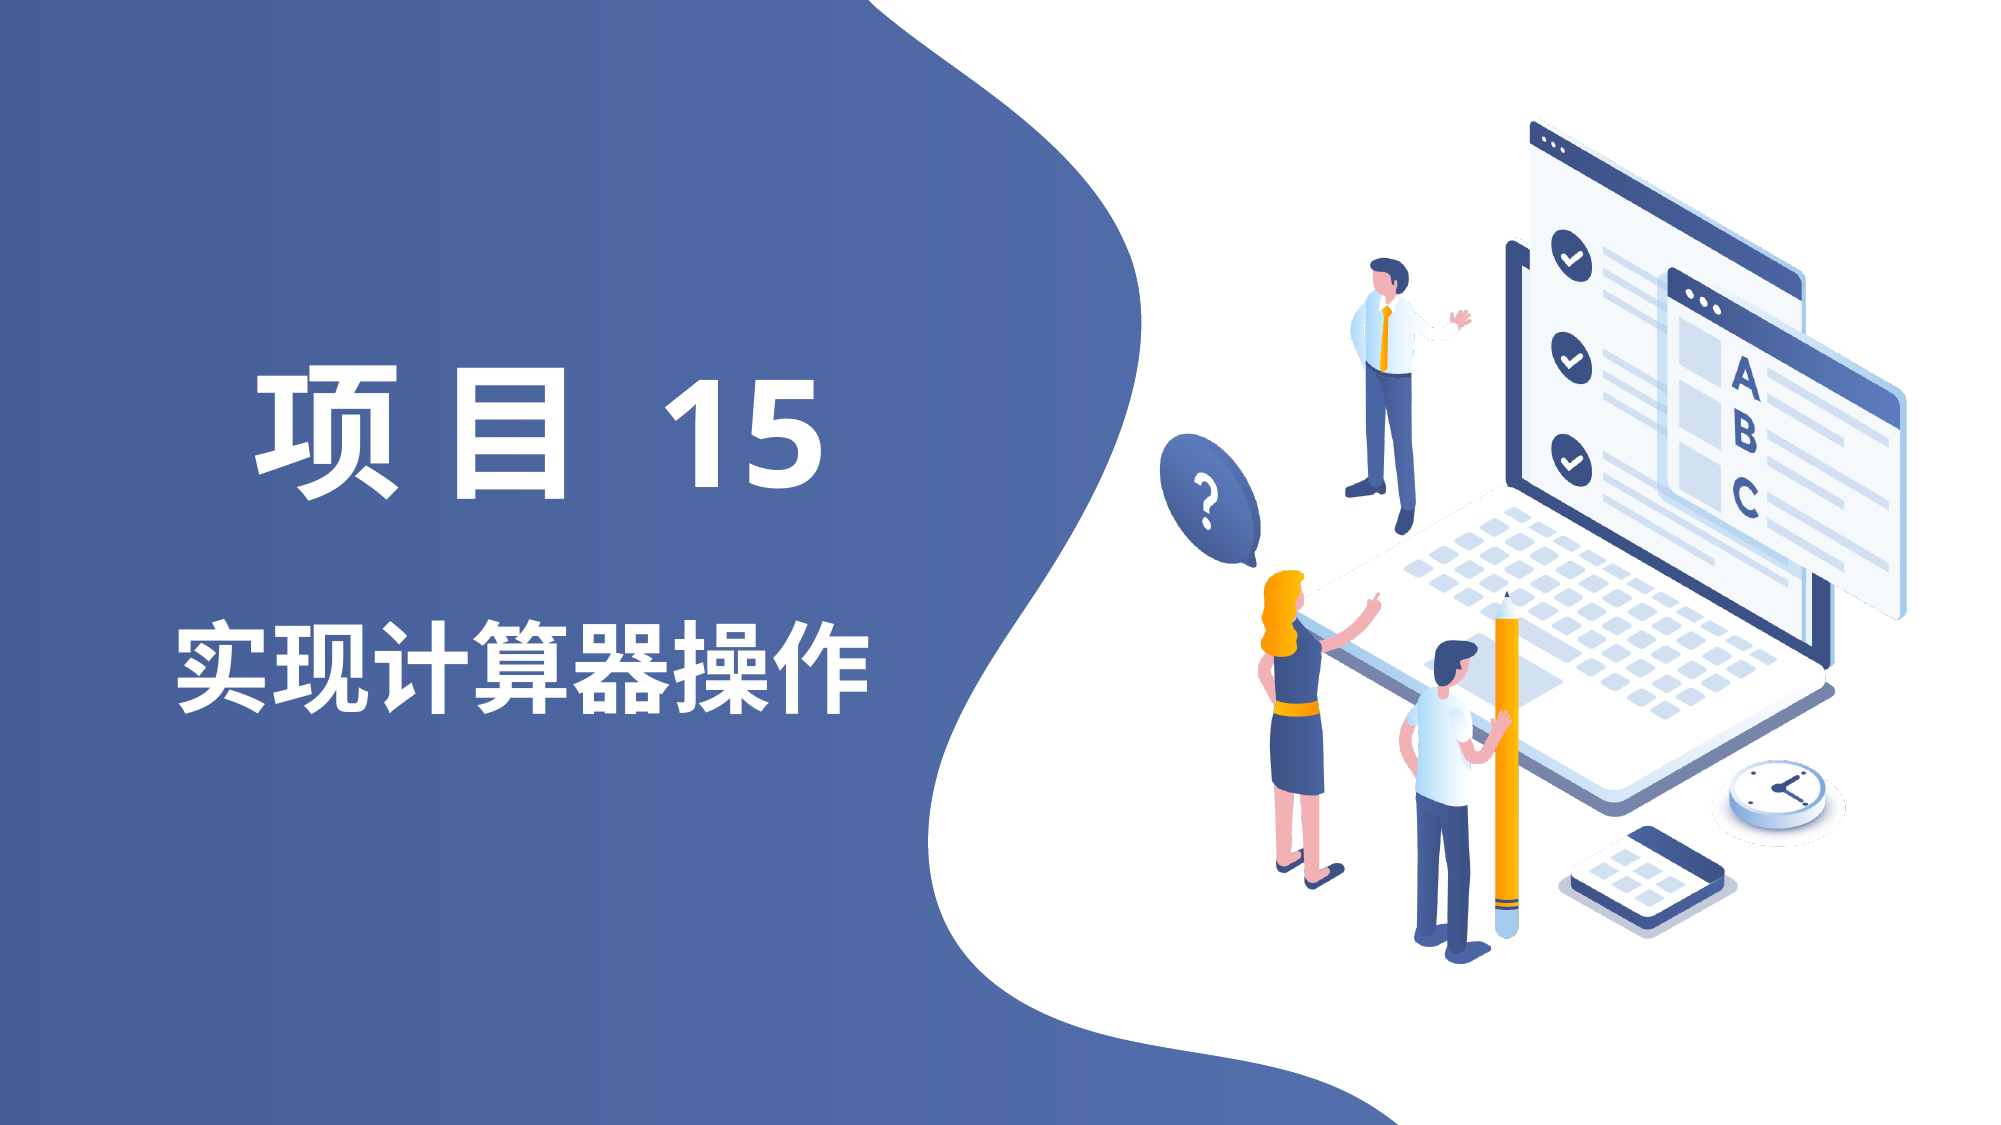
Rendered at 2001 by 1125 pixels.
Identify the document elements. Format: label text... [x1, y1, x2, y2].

text_box [868, 0, 2000, 1125]
text_box 项 目 15 [237, 330, 897, 525]
picture [1159, 119, 1907, 964]
text_box 实现计算器操作 [156, 597, 950, 733]
